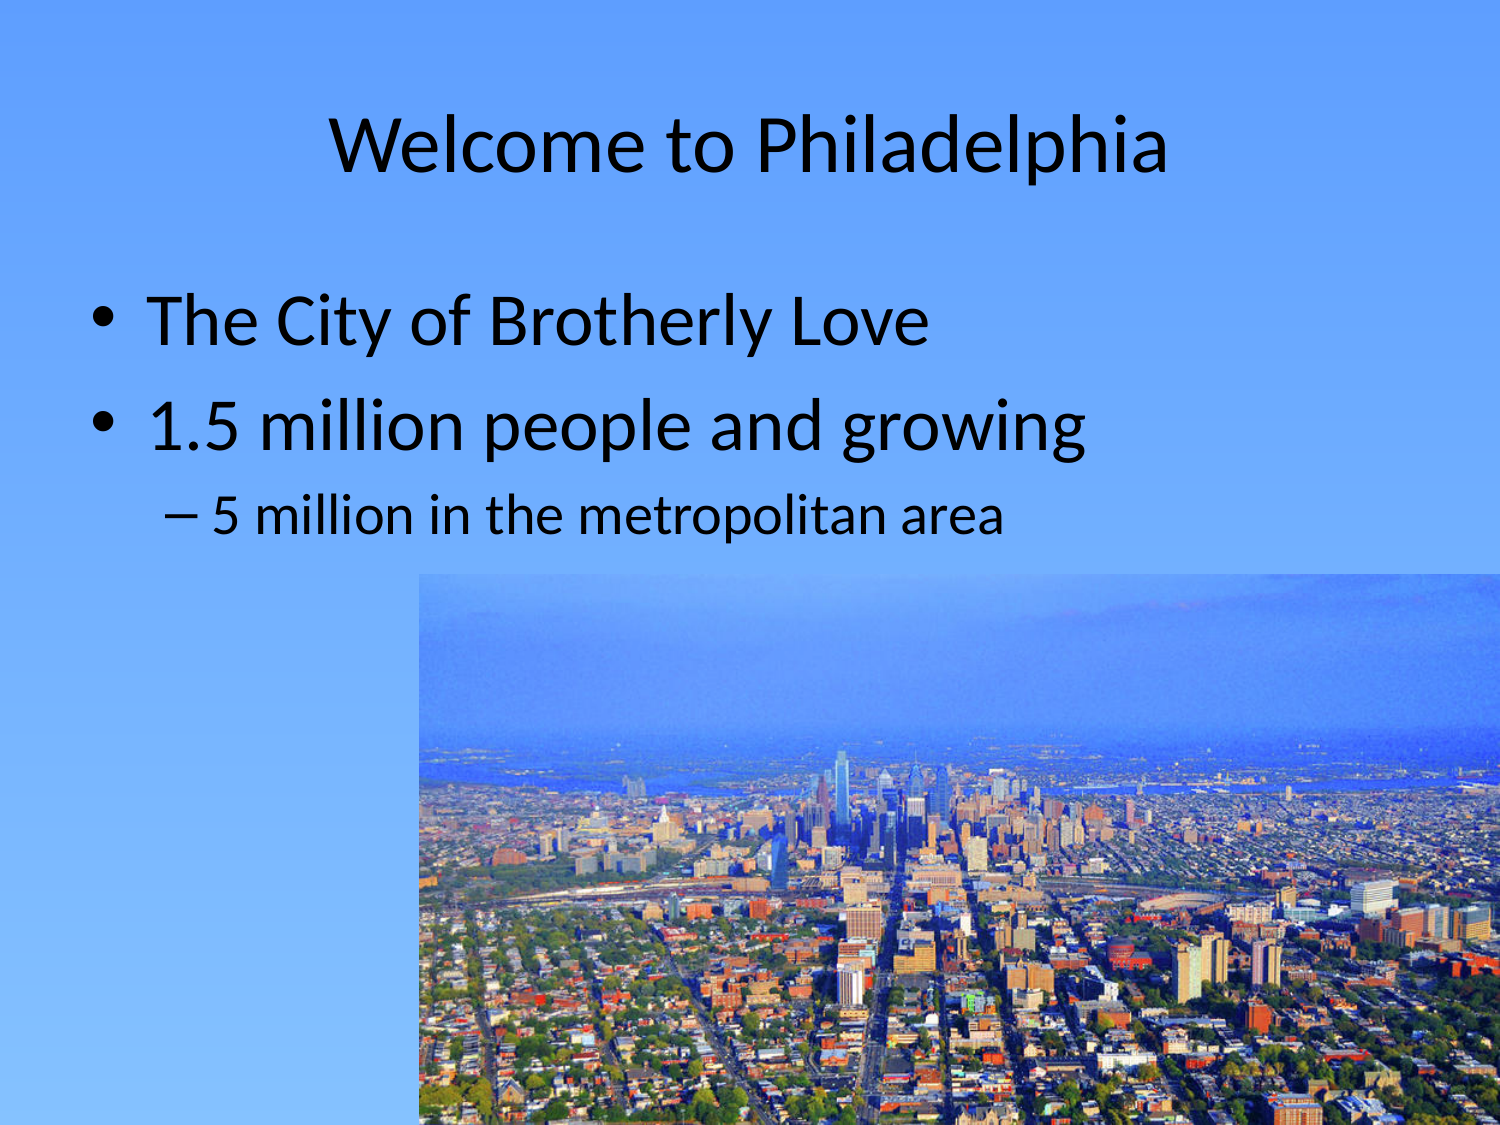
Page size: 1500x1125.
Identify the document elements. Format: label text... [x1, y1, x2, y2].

picture [418, 574, 1500, 1125]
list The City of Brotherly Love 1.5 million people and growing 5 million in the metropolitan area [74, 262, 1426, 1006]
title Welcome to Philadelphia [74, 44, 1426, 233]
